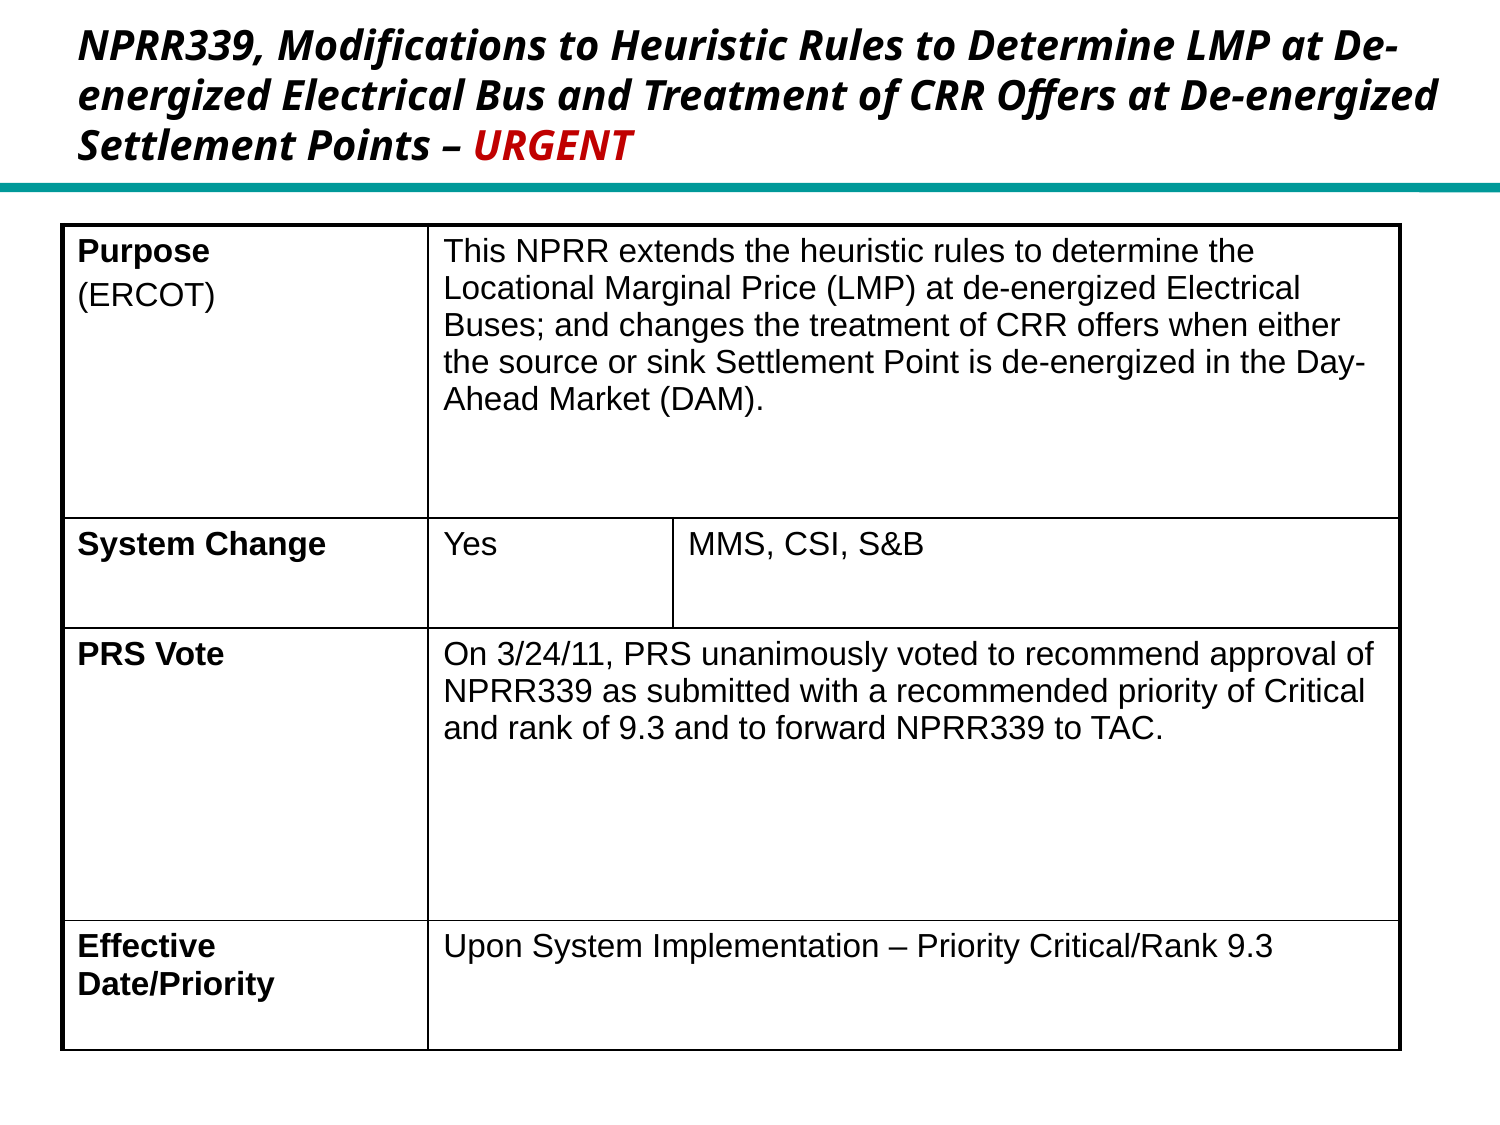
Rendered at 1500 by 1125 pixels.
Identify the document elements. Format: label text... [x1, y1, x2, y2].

table_header This NPRR extends the heuristic rules to determine the Locational Marginal Price (LMP) at de-energized Electrical Buses; and changes the treatment of CRR offers when either the source or sink Settlement Point is de-energized in the Day-Ahead Market (DAM). [429, 227, 1398, 517]
table_cell MMS, CSI, S&B [674, 519, 1398, 627]
table_cell On 3/24/11, PRS unanimously voted to recommend approval of NPRR339 as submitted with a recommended priority of Critical and rank of 9.3 and to forward NPRR339 to TAC. [429, 629, 1398, 920]
table_cell Yes [429, 519, 672, 627]
table_header Purpose (ERCOT) [65, 227, 427, 517]
title NPRR339, Modifications to Heuristic Rules to Determine LMP at De-energized Electrical Bus and Treatment of CRR Offers at De-energized Settlement Points – Urgent [62, 37, 1500, 151]
table_cell Effective Date/Priority [65, 921, 427, 1049]
table_cell System Change [65, 519, 427, 627]
table_cell PRS Vote [65, 629, 427, 920]
table_cell Upon System Implementation – Priority Critical/Rank 9.3 [429, 921, 1398, 1049]
